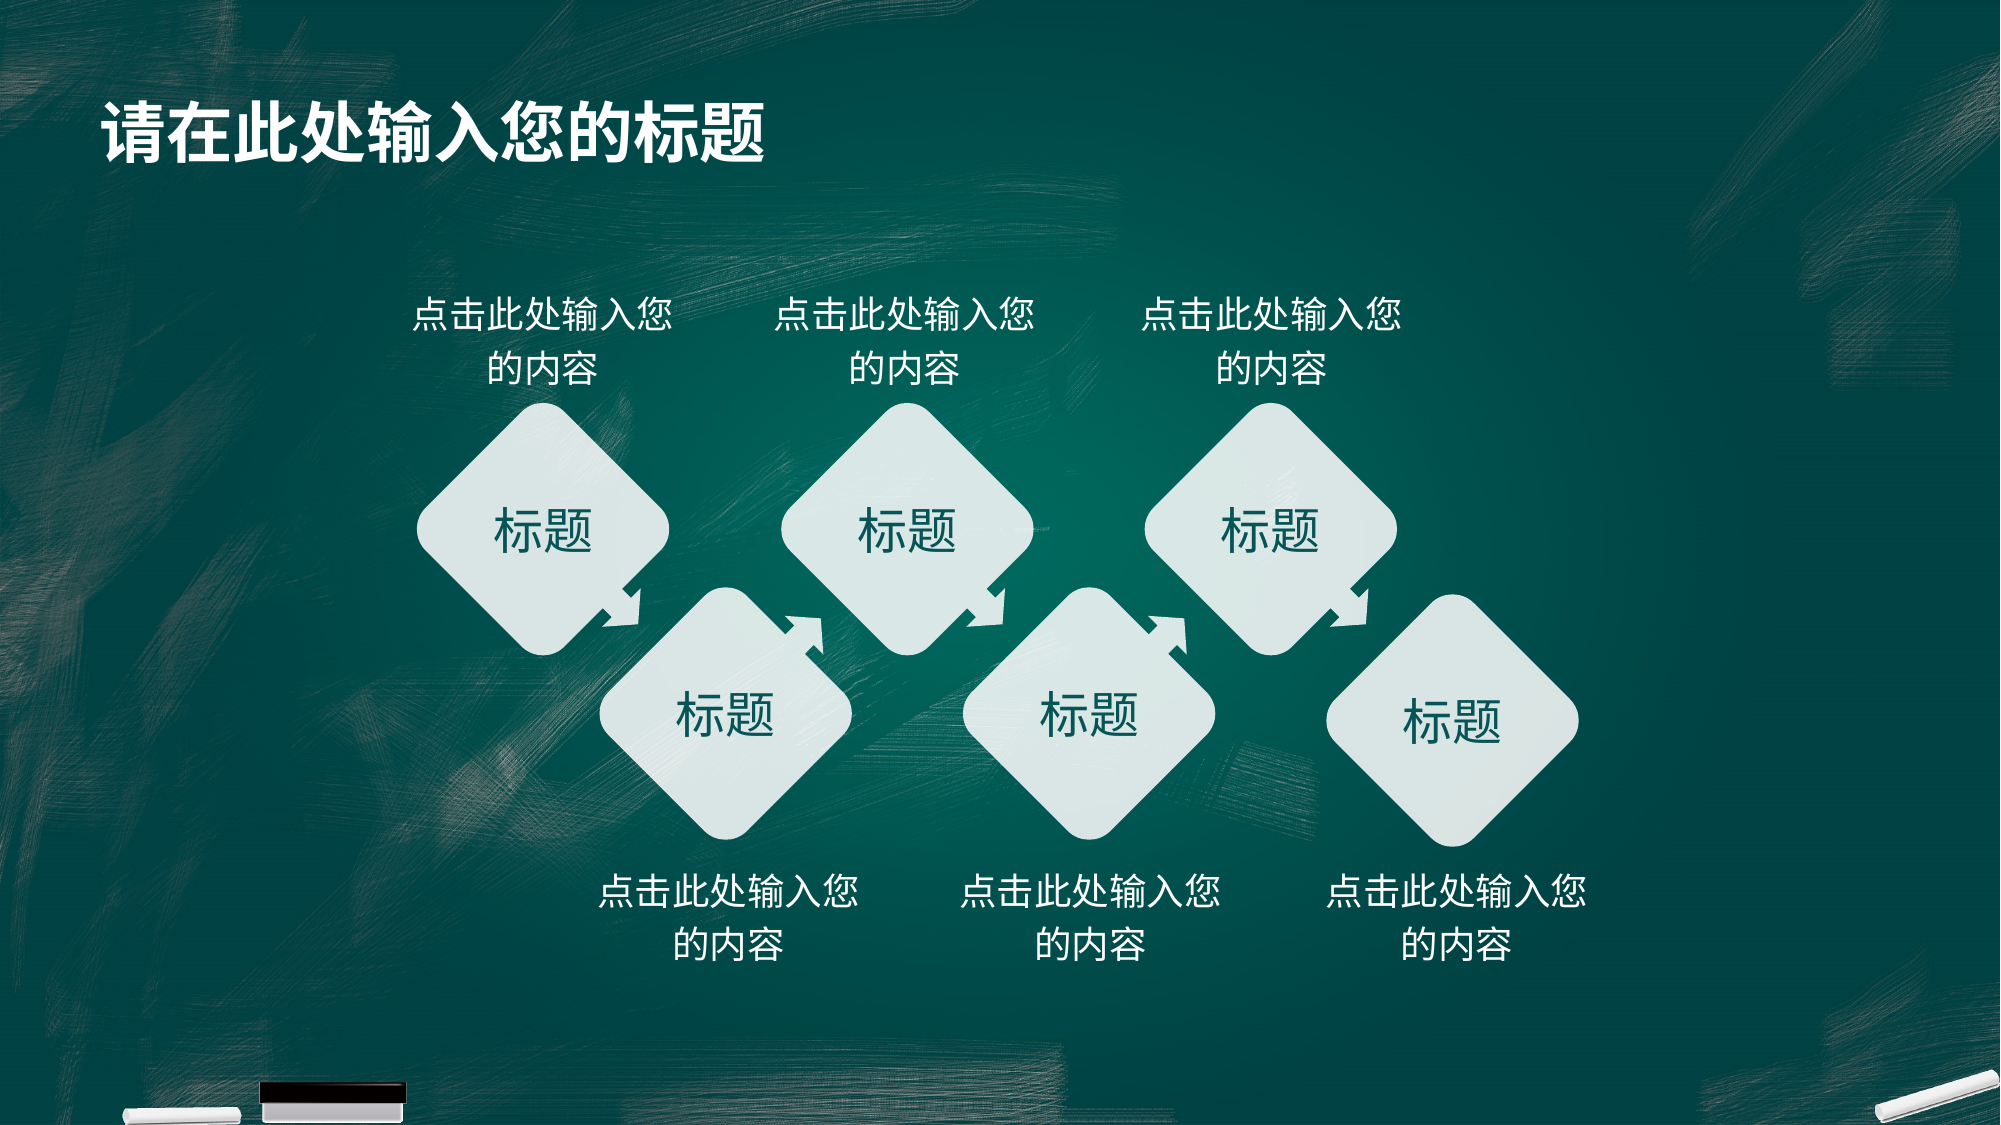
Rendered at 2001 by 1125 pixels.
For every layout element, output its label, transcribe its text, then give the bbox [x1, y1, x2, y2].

text_box 标题 [598, 586, 853, 841]
text_box 标题 [1325, 593, 1580, 848]
text_box 点击此处输入您的内容 [1138, 278, 1406, 395]
picture [0, 0, 2000, 1125]
text_box 点击此处输入您的内容 [957, 854, 1224, 971]
text_box 点击此处输入您的内容 [1323, 854, 1591, 971]
text_box 标题 [961, 586, 1217, 841]
text_box 标题 [415, 401, 671, 657]
text_box 点击此处输入您的内容 [409, 278, 677, 395]
title 请在此处输入您的标题 [84, 56, 1929, 216]
text_box 标题 [780, 401, 1035, 657]
text_box 点击此处输入您的内容 [594, 854, 862, 971]
text_box 标题 [1143, 401, 1399, 657]
text_box 点击此处输入您的内容 [771, 278, 1039, 395]
